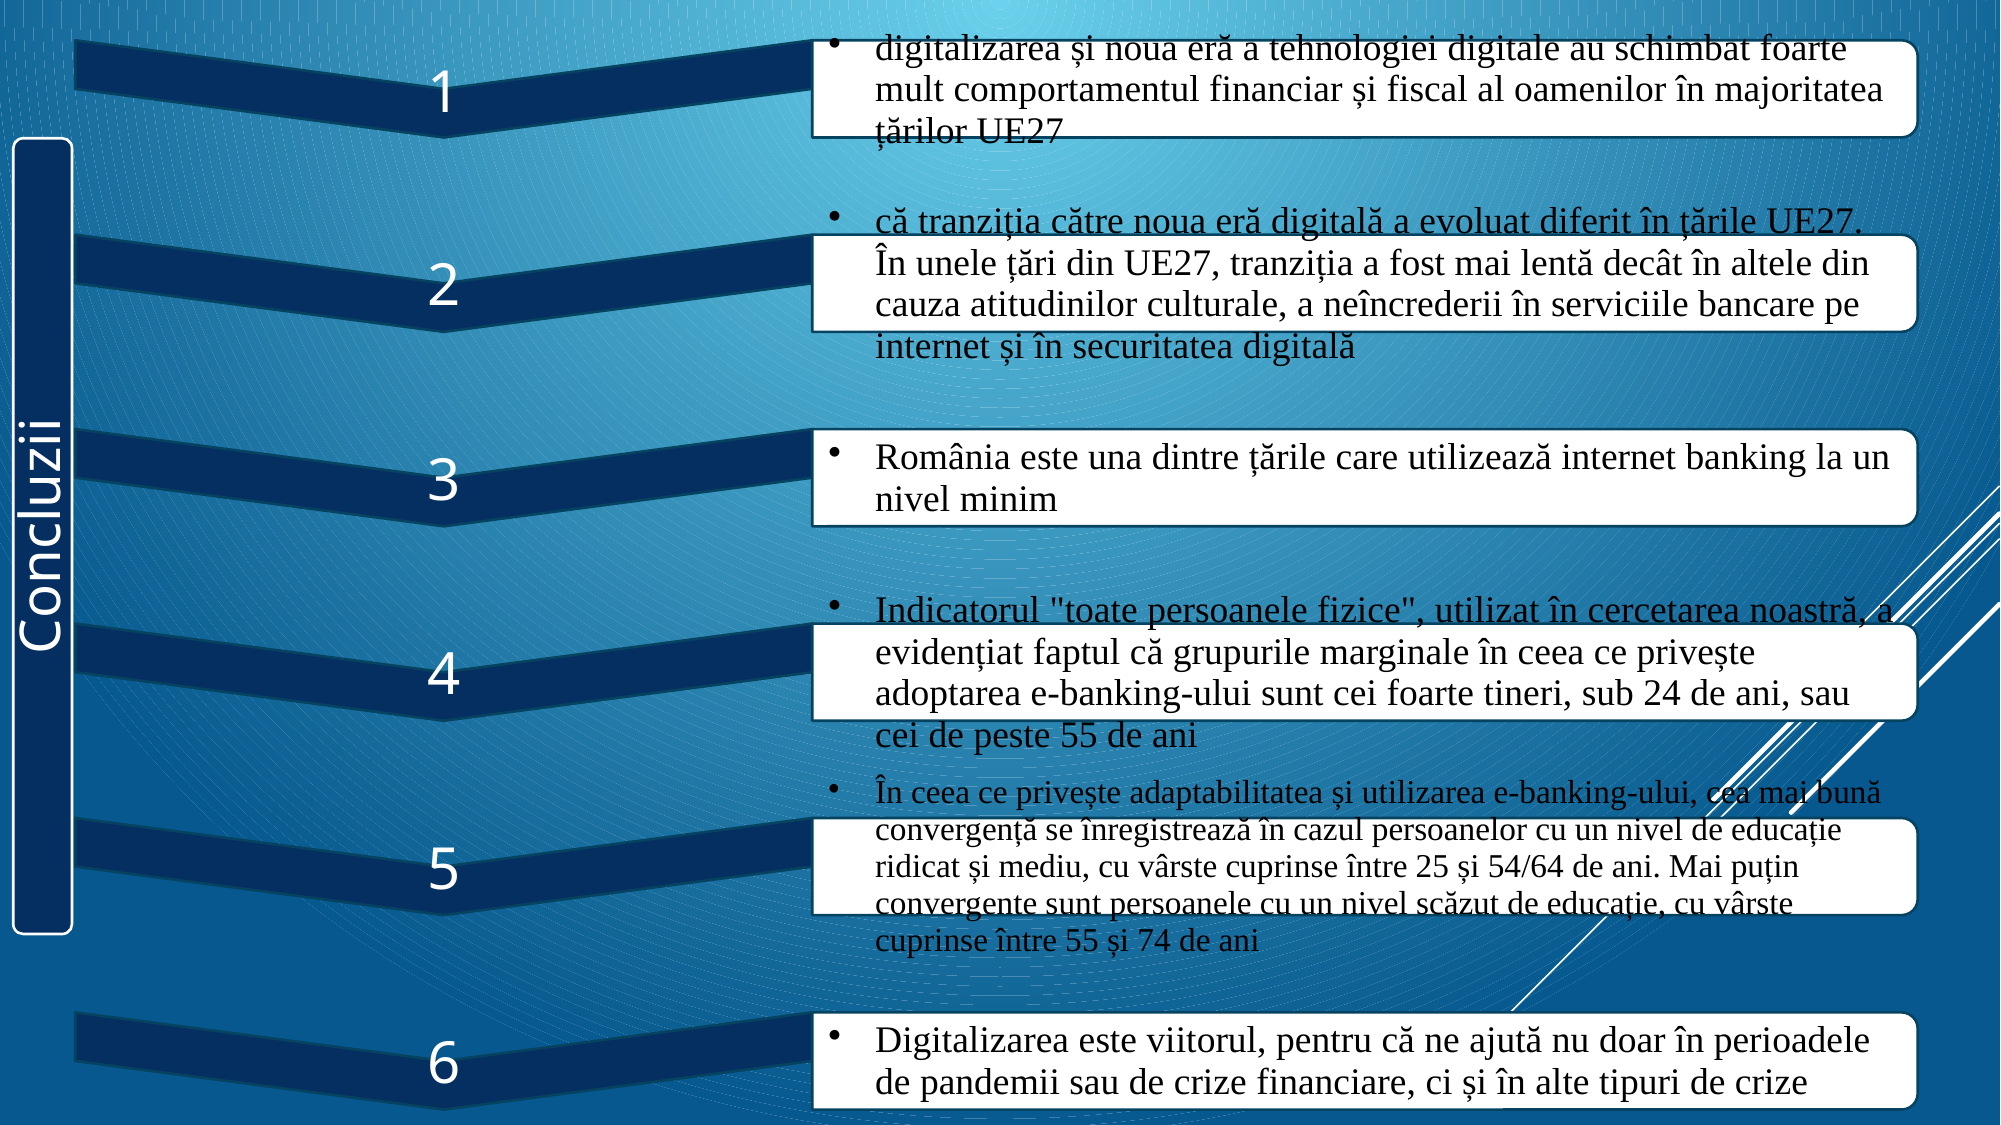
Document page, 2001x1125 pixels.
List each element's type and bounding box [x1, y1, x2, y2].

text_box [0, 506, 441, 566]
text_box [75, 40, 1918, 1110]
